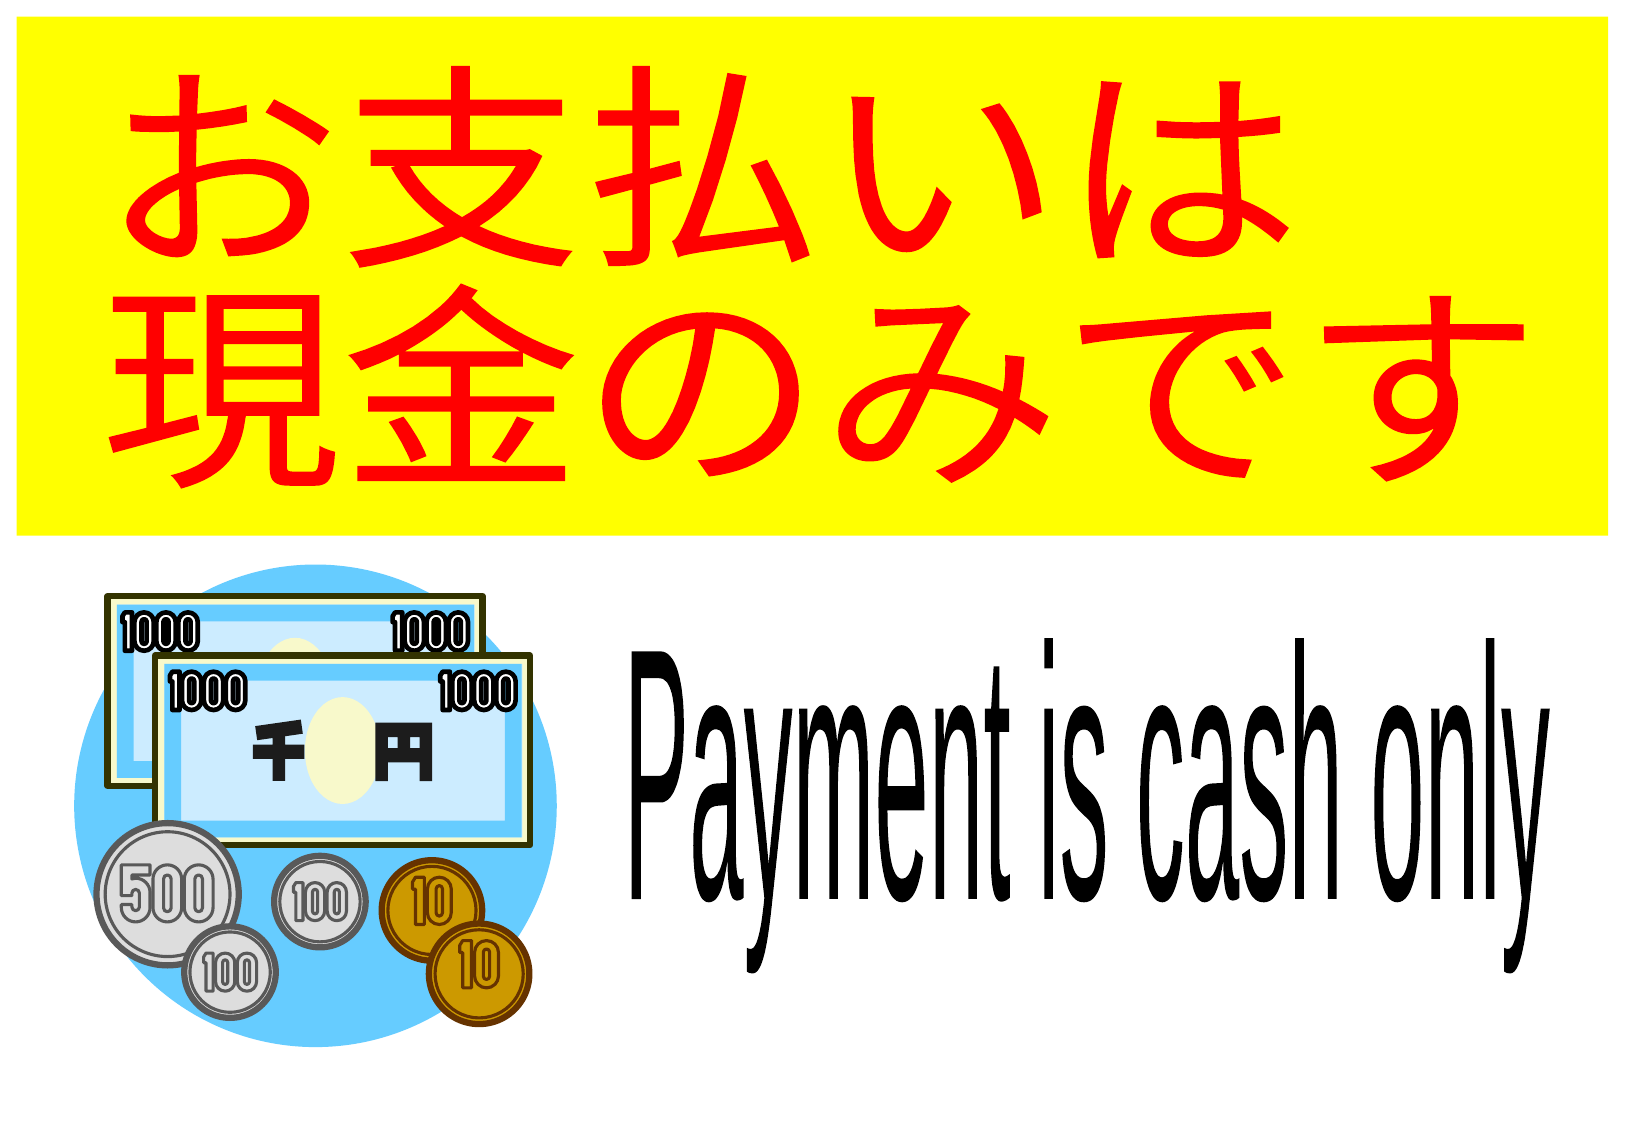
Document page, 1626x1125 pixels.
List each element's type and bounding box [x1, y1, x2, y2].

text_box [73, 564, 557, 1048]
text_box [14, 15, 1610, 538]
